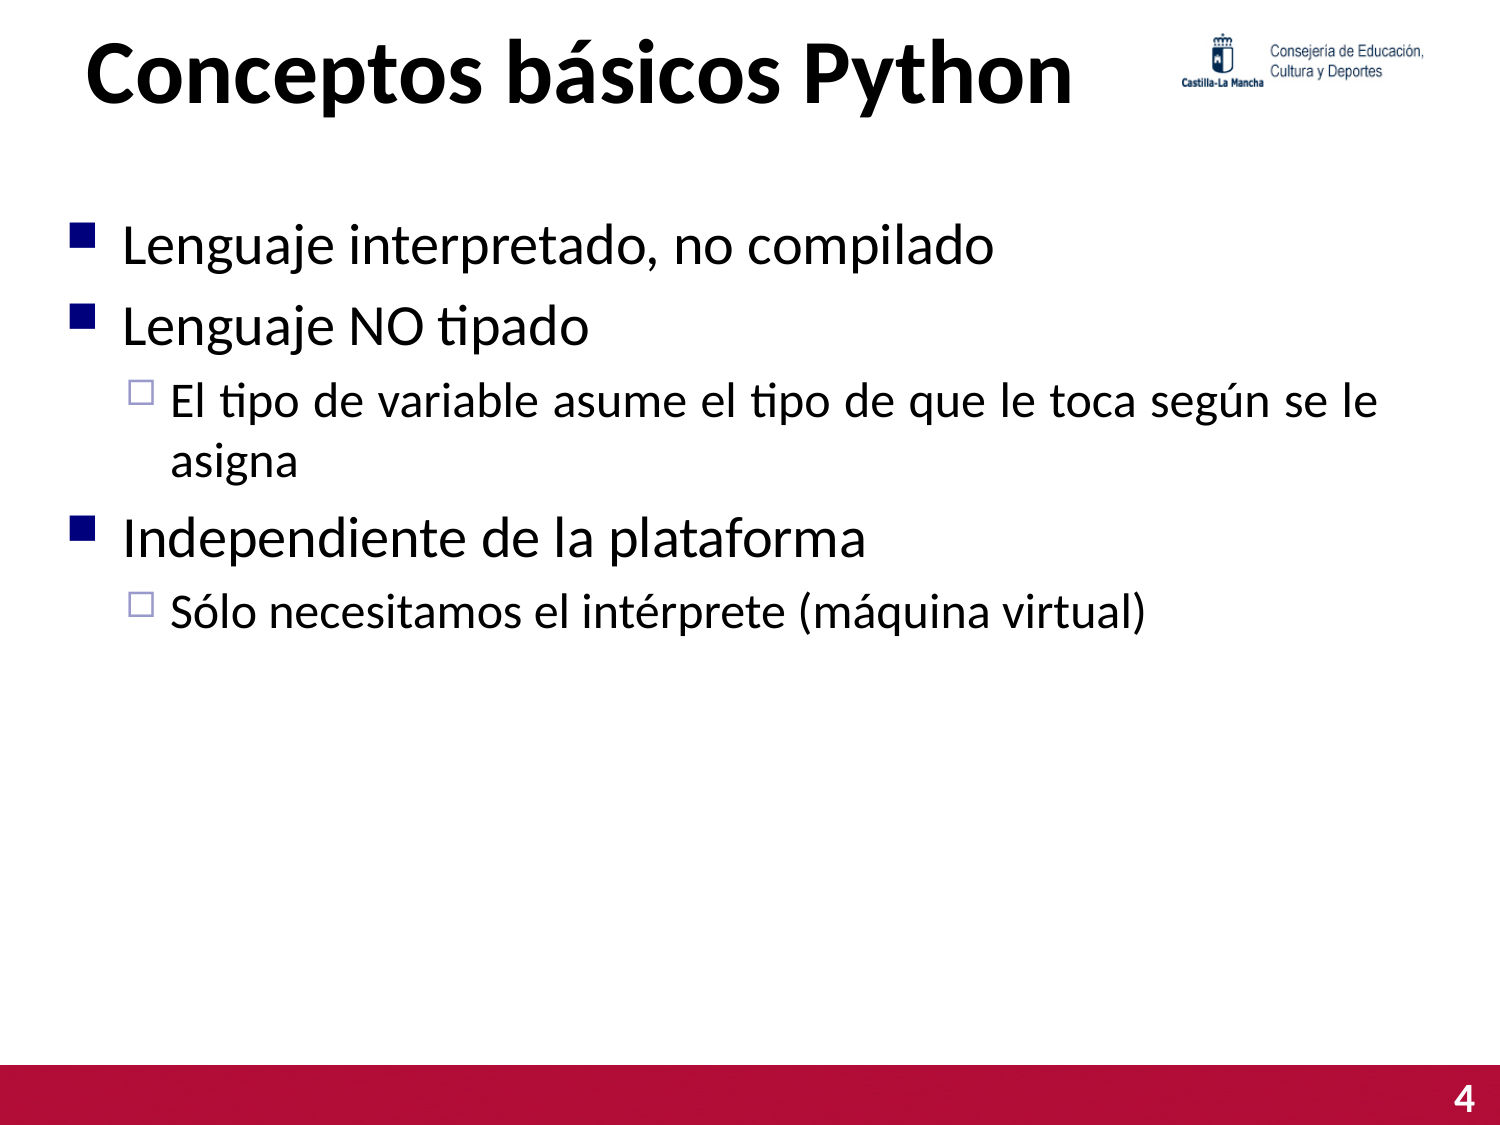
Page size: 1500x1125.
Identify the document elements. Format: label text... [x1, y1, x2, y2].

title Conceptos básicos Python [75, 6, 1425, 197]
picture [0, 1065, 1500, 1125]
list Lenguaje interpretado, no compilado Lenguaje NO tipado El tipo de variable asume el tipo de que le toca según se le asigna Independiente de la plataforma Sólo necesitamos el intérprete (máquina virtual) [51, 198, 1395, 1018]
